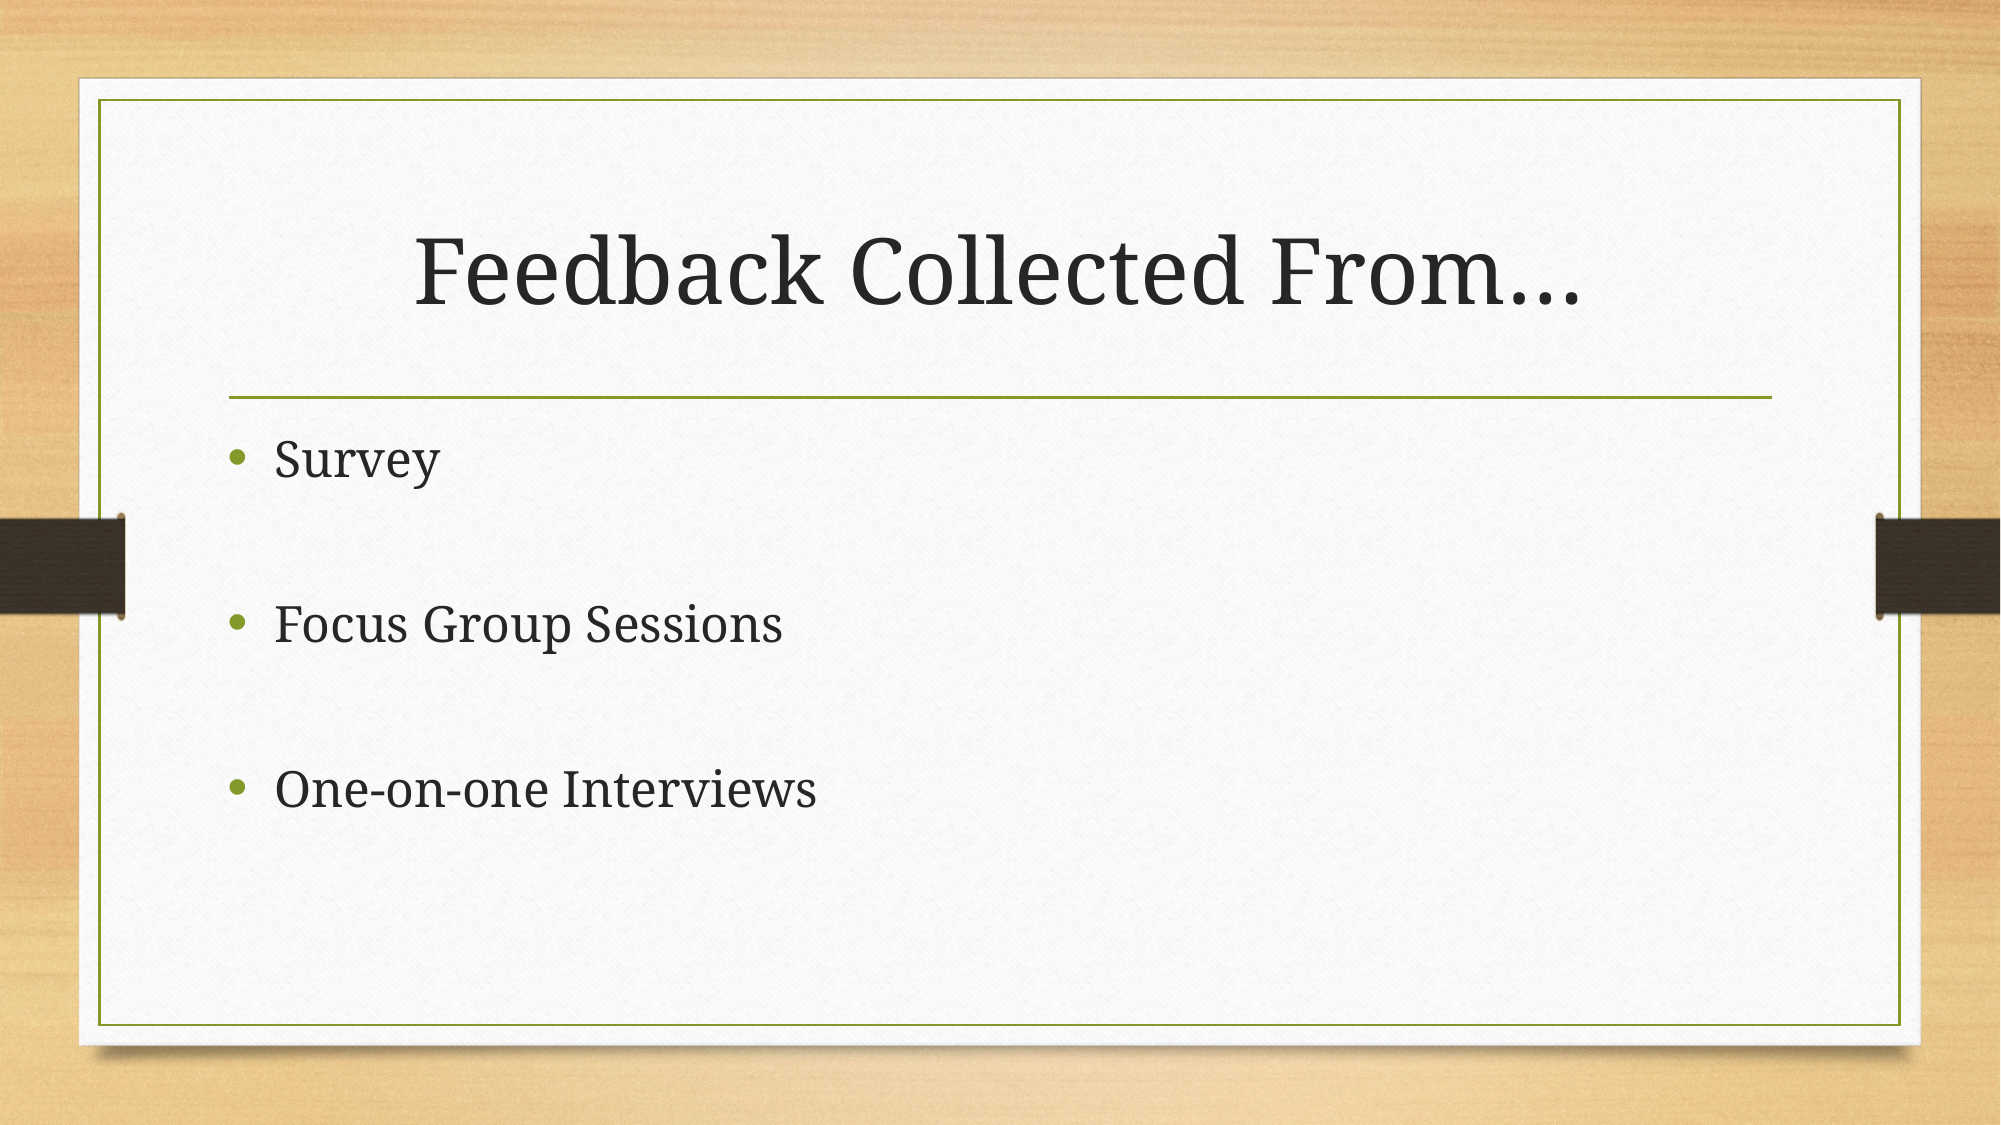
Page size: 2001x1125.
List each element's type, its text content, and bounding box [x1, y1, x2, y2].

list Survey Focus Group Sessions One-on-one Interviews [212, 419, 1788, 964]
title Feedback Collected From… [212, 161, 1788, 375]
picture [0, 0, 2001, 1125]
